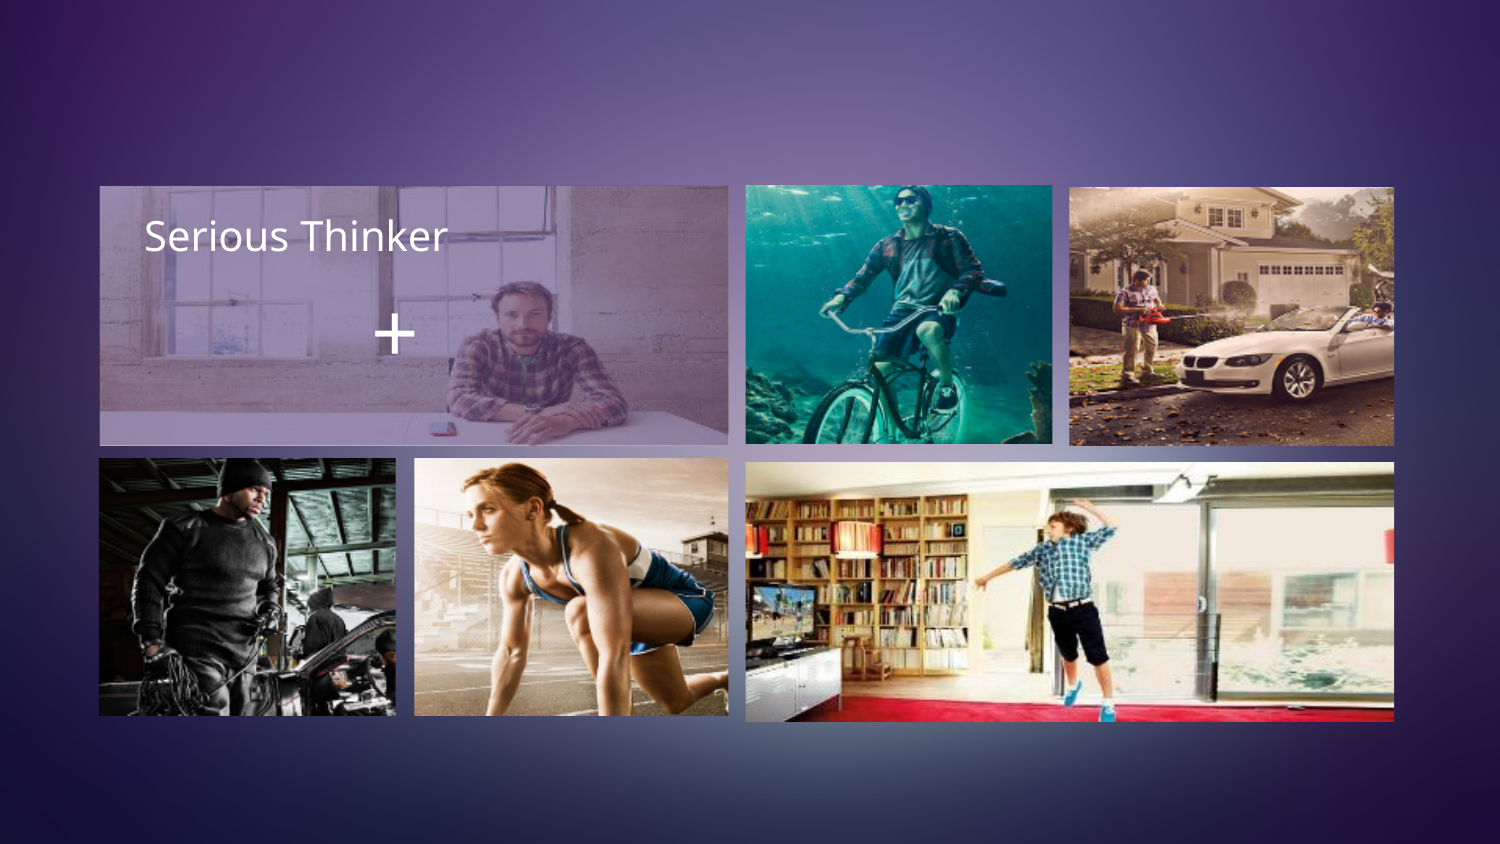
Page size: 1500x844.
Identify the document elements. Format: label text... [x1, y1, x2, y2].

text_box [1067, 186, 1396, 448]
text_box [98, 184, 730, 448]
text_box + [352, 272, 438, 388]
text_box Serious Thinker [129, 202, 487, 268]
text_box [743, 461, 1396, 724]
text_box [412, 456, 730, 718]
text_box [743, 184, 1054, 445]
text_box [97, 456, 398, 718]
picture [0, 0, 1500, 844]
